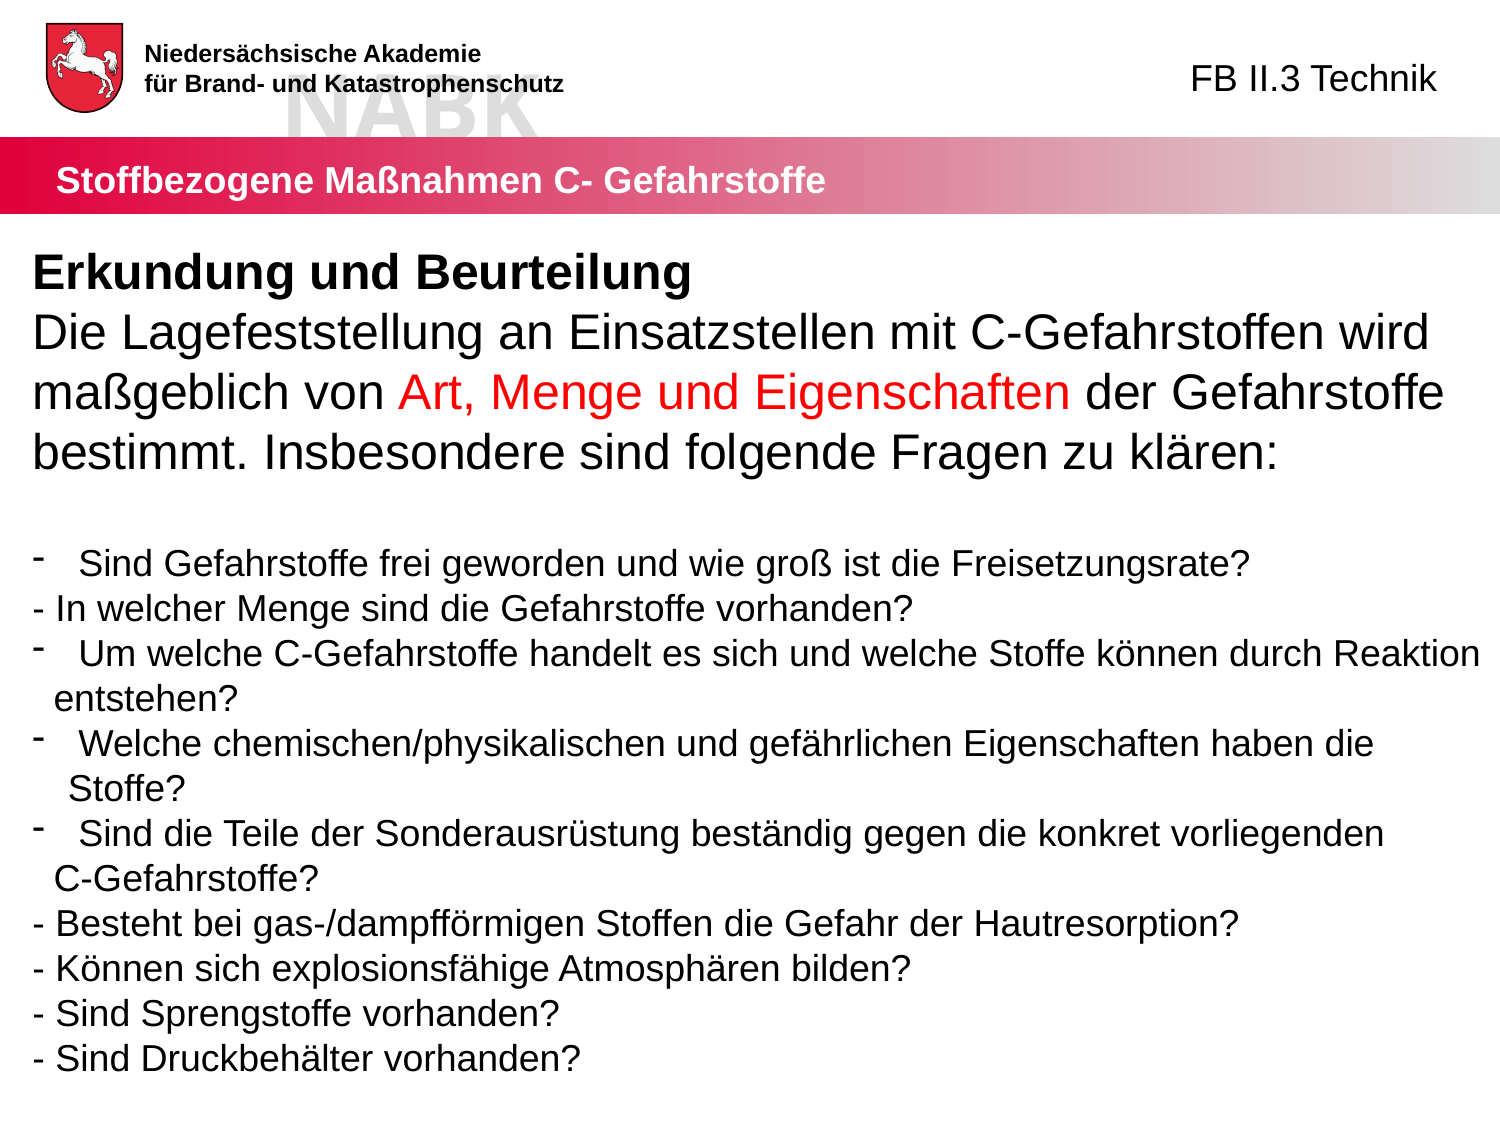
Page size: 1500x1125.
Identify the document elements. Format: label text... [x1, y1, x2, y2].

picture [45, 22, 124, 114]
text_box Erkundung und Beurteilung Die Lagefeststellung an Einsatzstellen mit C-Gefahrstoffen wird maßgeblich von Art, Menge und Eigenschaften der Gefahrstoffe bestimmt. Insbesondere sind folgende Fragen zu klären: Sind Gefahrstoffe frei geworden und wie groß ist die Freisetzungsrate? - In welcher Menge sind die Gefahrstoffe vorhanden? Um welche C-Gefahrstoffe handelt es sich und welche Stoffe können durch Reaktion entstehen? Welche chemischen/physikalischen und gefährlichen Eigenschaften haben die Stoffe? Sind die Teile der Sonderausrüstung beständig gegen die konkret vorliegenden C-Gefahrstoffe? - Besteht bei gas-/dampfförmigen Stoffen die Gefahr der Hautresorption? - Können sich explosionsfähige Atmosphären bilden? - Sind Sprengstoffe vorhanden? - Sind Druckbehälter vorhanden? [17, 231, 1500, 1088]
